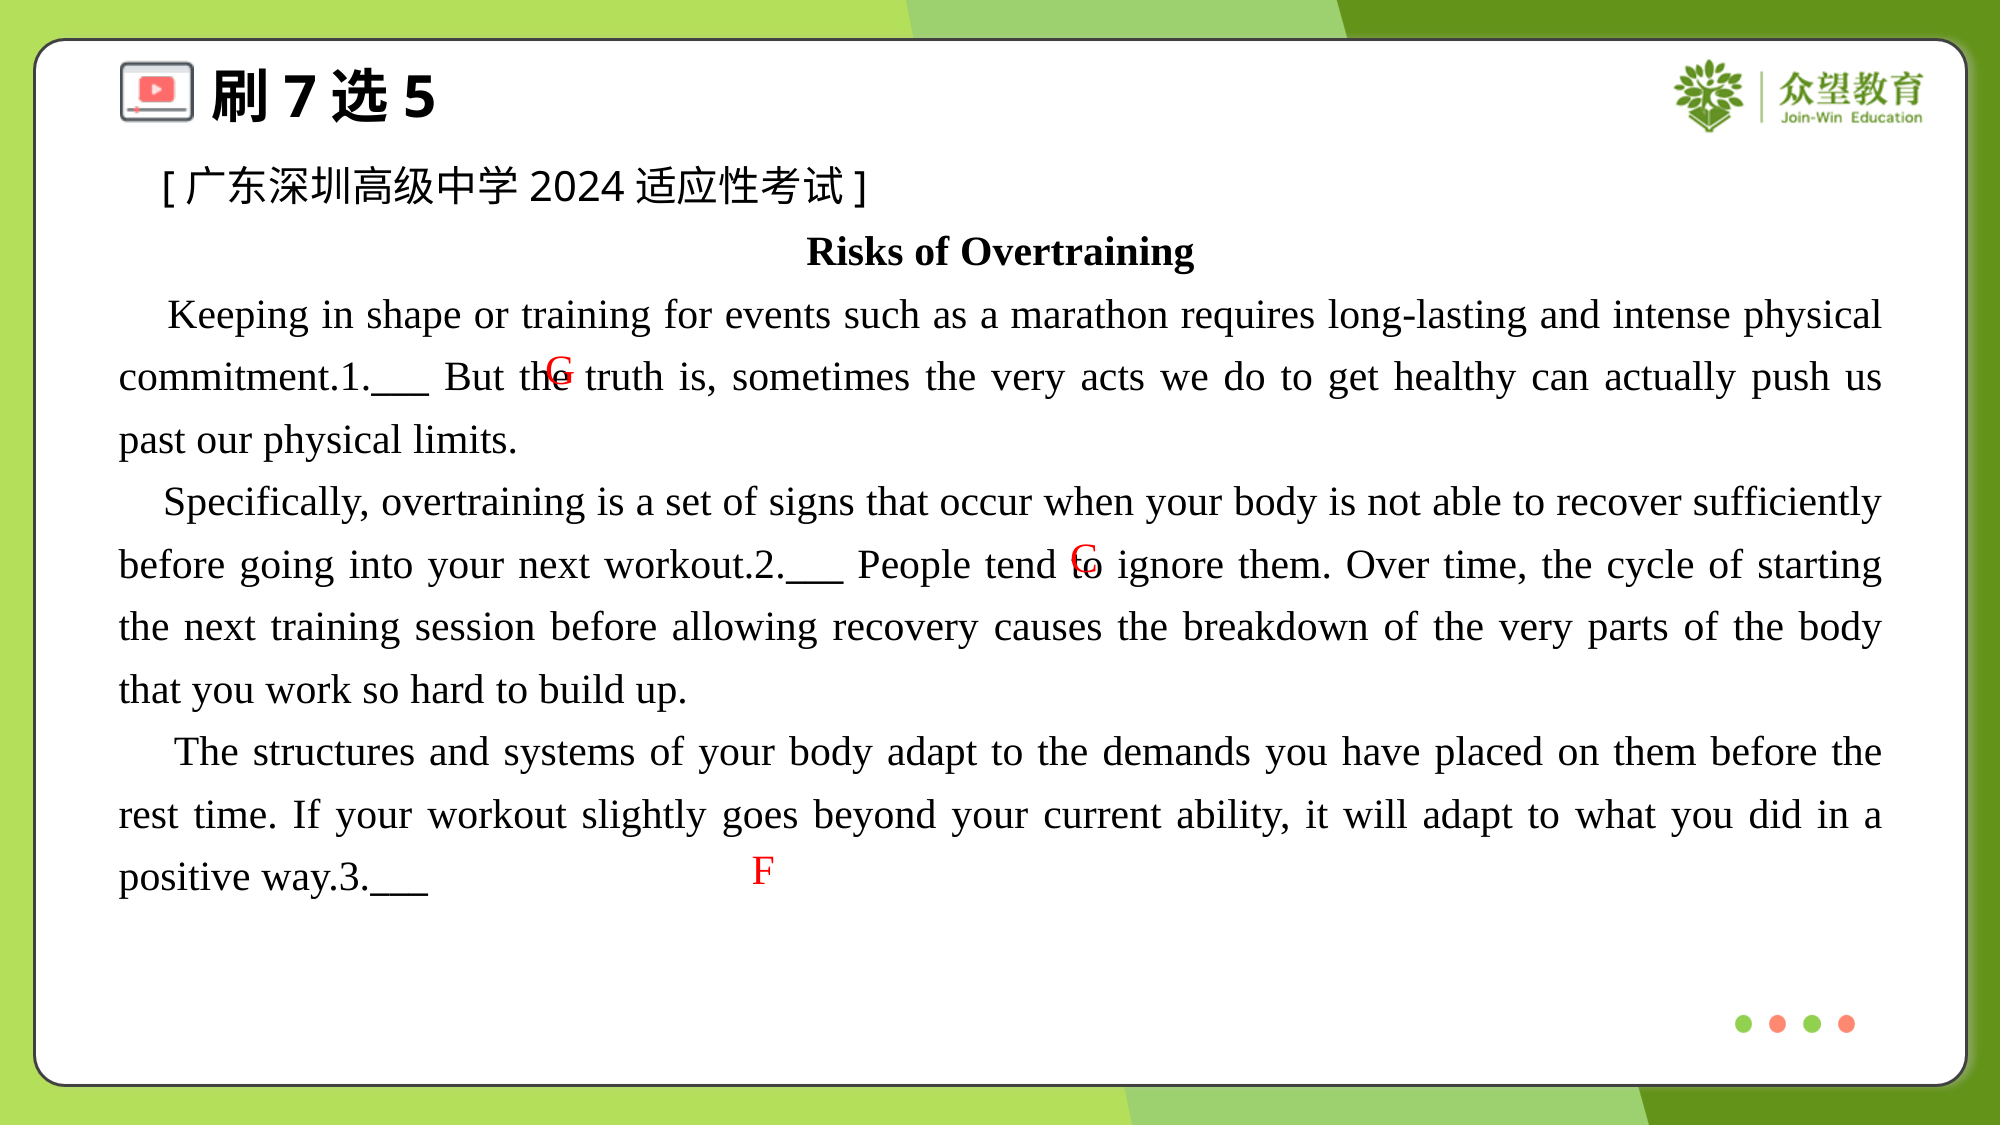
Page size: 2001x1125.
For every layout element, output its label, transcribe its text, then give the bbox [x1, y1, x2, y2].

text_box G [540, 330, 581, 388]
text_box F [747, 830, 780, 888]
picture [0, 0, 2000, 1125]
text_box Risks of Overtraining Keeping in shape or training for events such as a marathon requires long-lasting and intense physical commitment.1.___ But the truth is, sometimes the very acts we do to get healthy can actually push us past our physical limits. Specifically, overtraining is a set of signs that occur when your body is not able to recover sufficiently before going into your next workout.2.___ People tend to ignore them. Over time, the cycle of starting the next training session before allowing recovery causes the breakdown of the very parts of the body that you work so hard to build up. The structures and systems of your body adapt to the demands you have placed on them before the rest time. If your workout slightly goes beyond your current ability, it will adapt to what you did in a positive way.3.___ [118, 211, 1883, 900]
text_box [广东深圳高级中学2024适应性考试] [118, 147, 1883, 205]
text_box C [1065, 517, 1103, 576]
